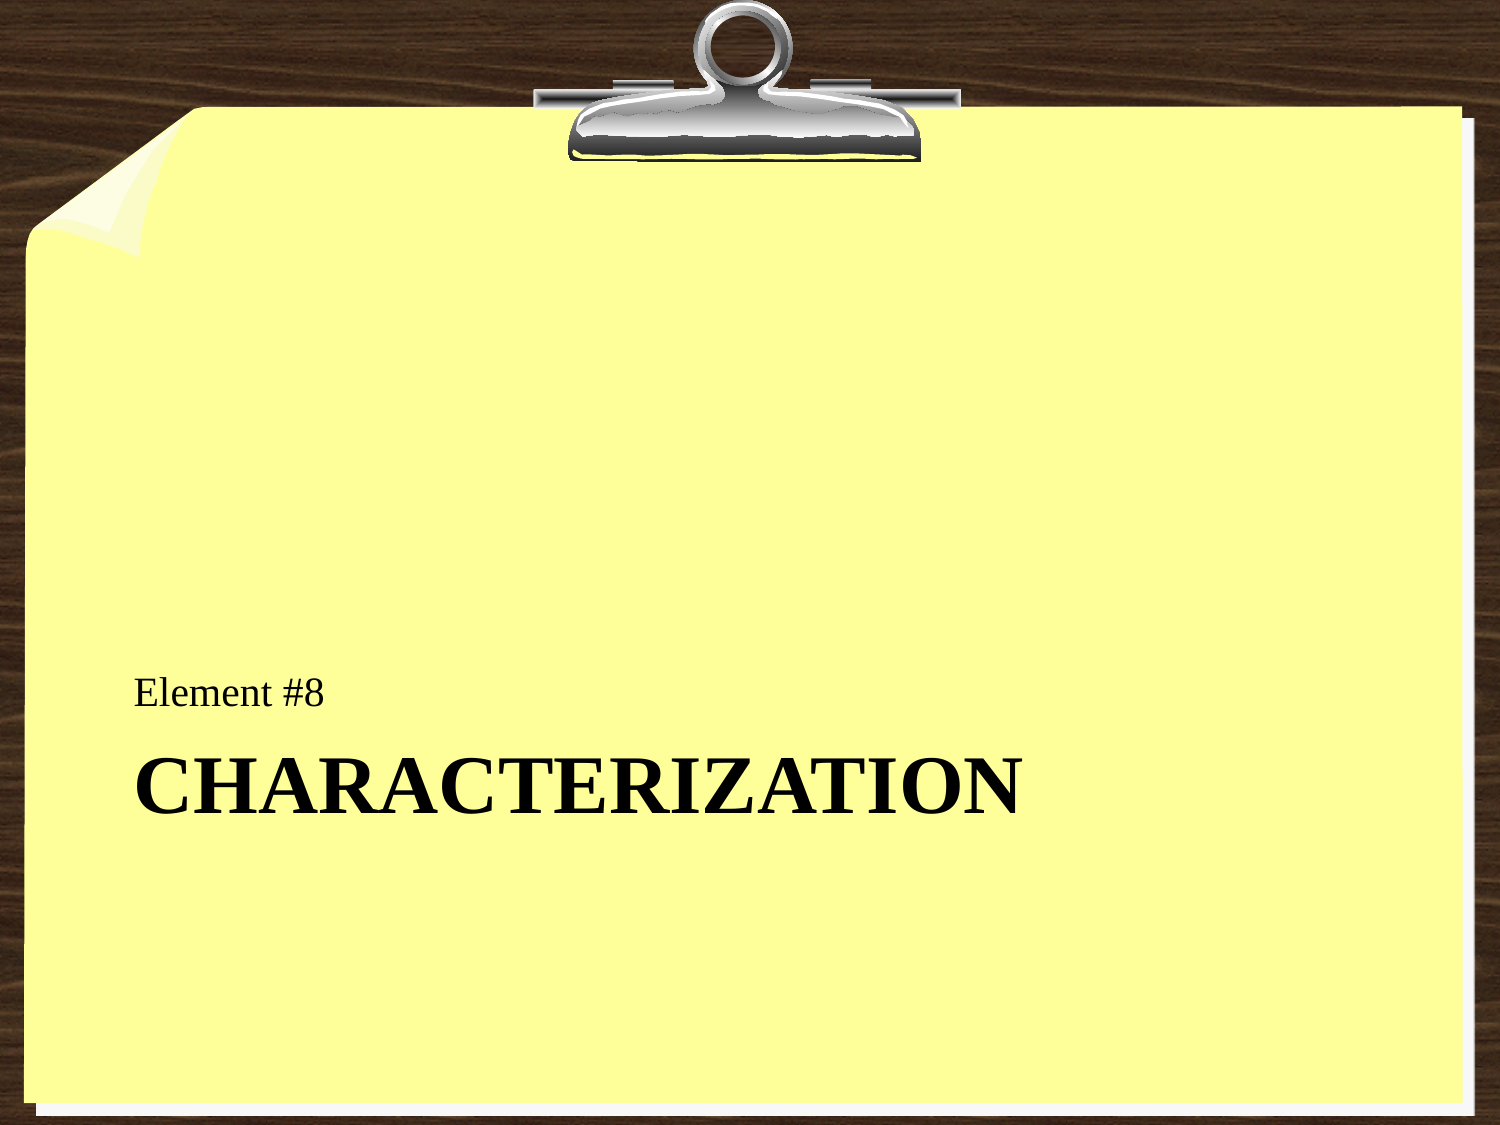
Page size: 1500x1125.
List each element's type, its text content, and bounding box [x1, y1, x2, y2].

picture [0, 0, 1500, 1125]
title Characterization [118, 724, 1394, 947]
picture [710, 15, 775, 78]
list Element #8 [118, 476, 1394, 724]
